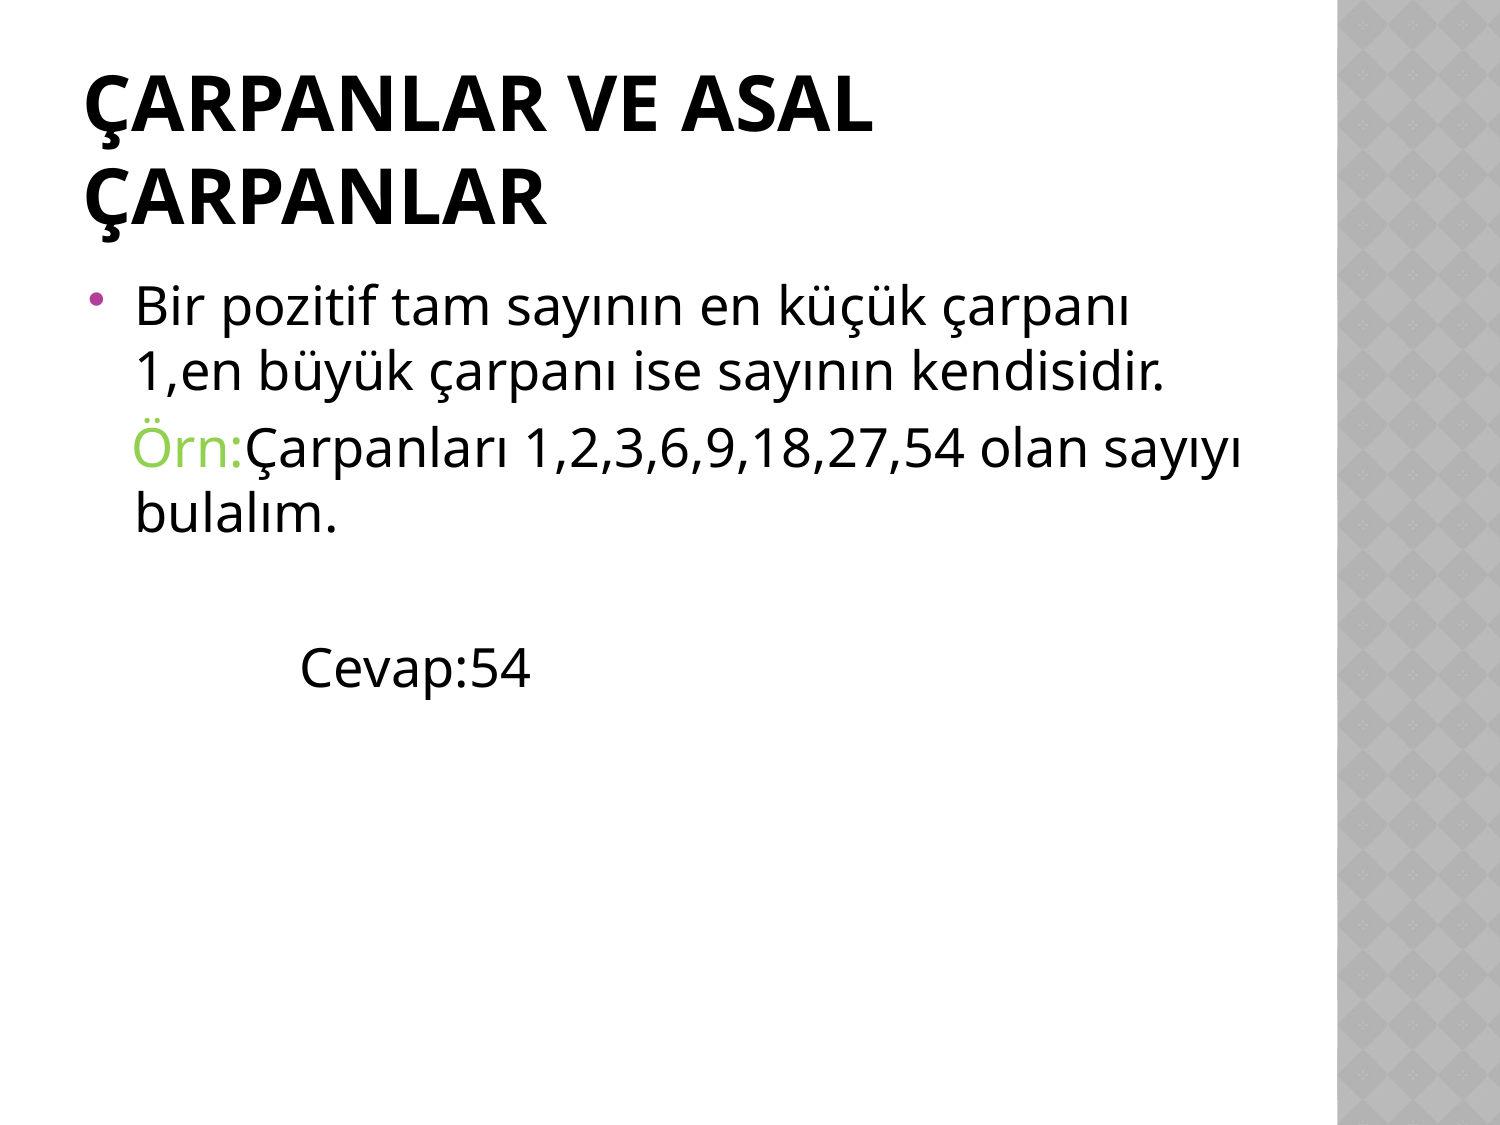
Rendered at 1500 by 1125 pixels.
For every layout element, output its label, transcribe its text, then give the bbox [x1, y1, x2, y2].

list Bir pozitif tam sayının en küçük çarpanı 1,en büyük çarpanı ise sayının kendisidir. Örn:Çarpanları 1,2,3,6,9,18,27,54 olan sayıyı bulalım. Cevap:54 [75, 264, 1263, 1059]
title Çarpanlar ve asal çarpanlar [75, 52, 1263, 240]
